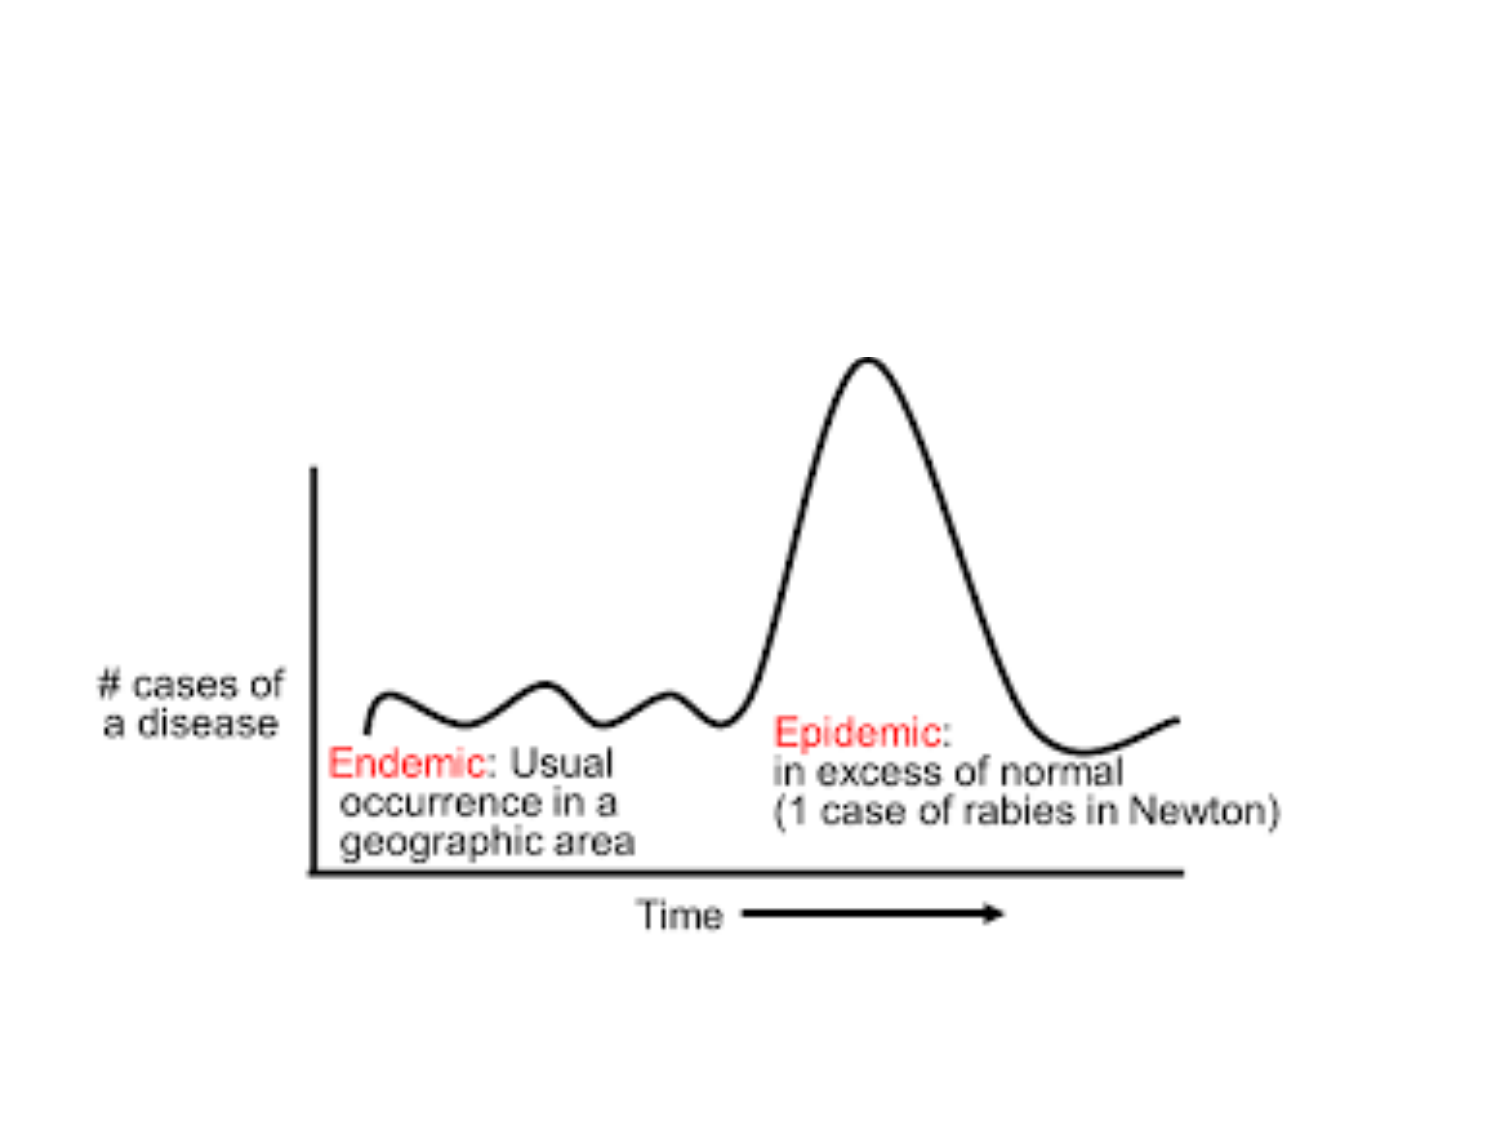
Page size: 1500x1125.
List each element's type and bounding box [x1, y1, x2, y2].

list [74, 357, 1313, 966]
